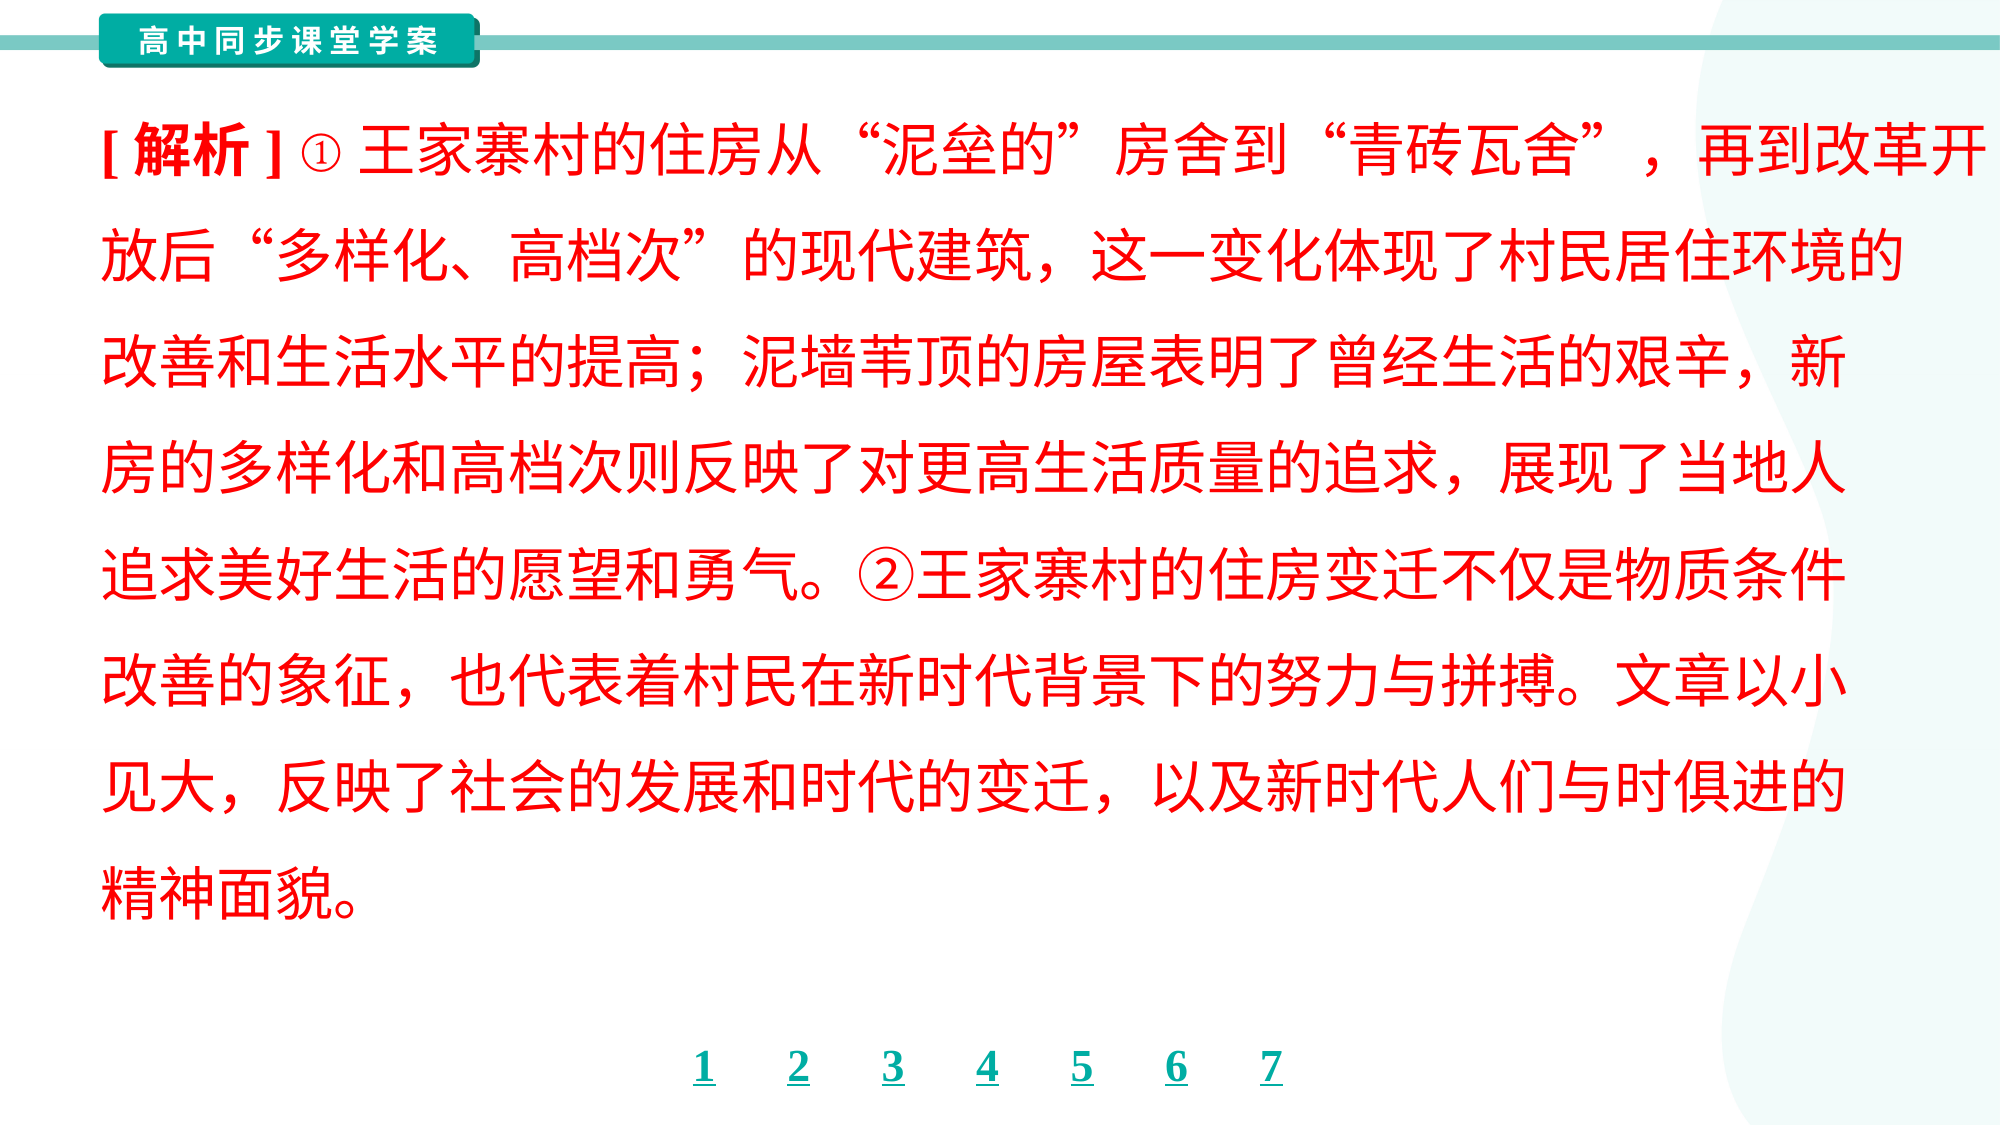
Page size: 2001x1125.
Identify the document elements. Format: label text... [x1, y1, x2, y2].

picture [0, 0, 2000, 1125]
text_box [解析] ①王家寨村的住房从“泥垒的”房舍到“青砖瓦舍”，再到改革开 放后“多样化、高档次”的现代建筑，这一变化体现了村民居住环境的 改善和生活水平的提高；泥墙苇顶的房屋表明了曾经生活的艰辛，新 房的多样化和高档次则反映了对更高生活质量的追求，展现了当地人 追求美好生活的愿望和勇气。②王家寨村的住房变迁不仅是物质条件 改善的象征，也代表着村民在新时代背景下的努力与拼搏。文章以小 见大，反映了社会的发展和时代的变迁，以及新时代人们与时俱进的 精神面貌。 [100, 76, 1899, 927]
